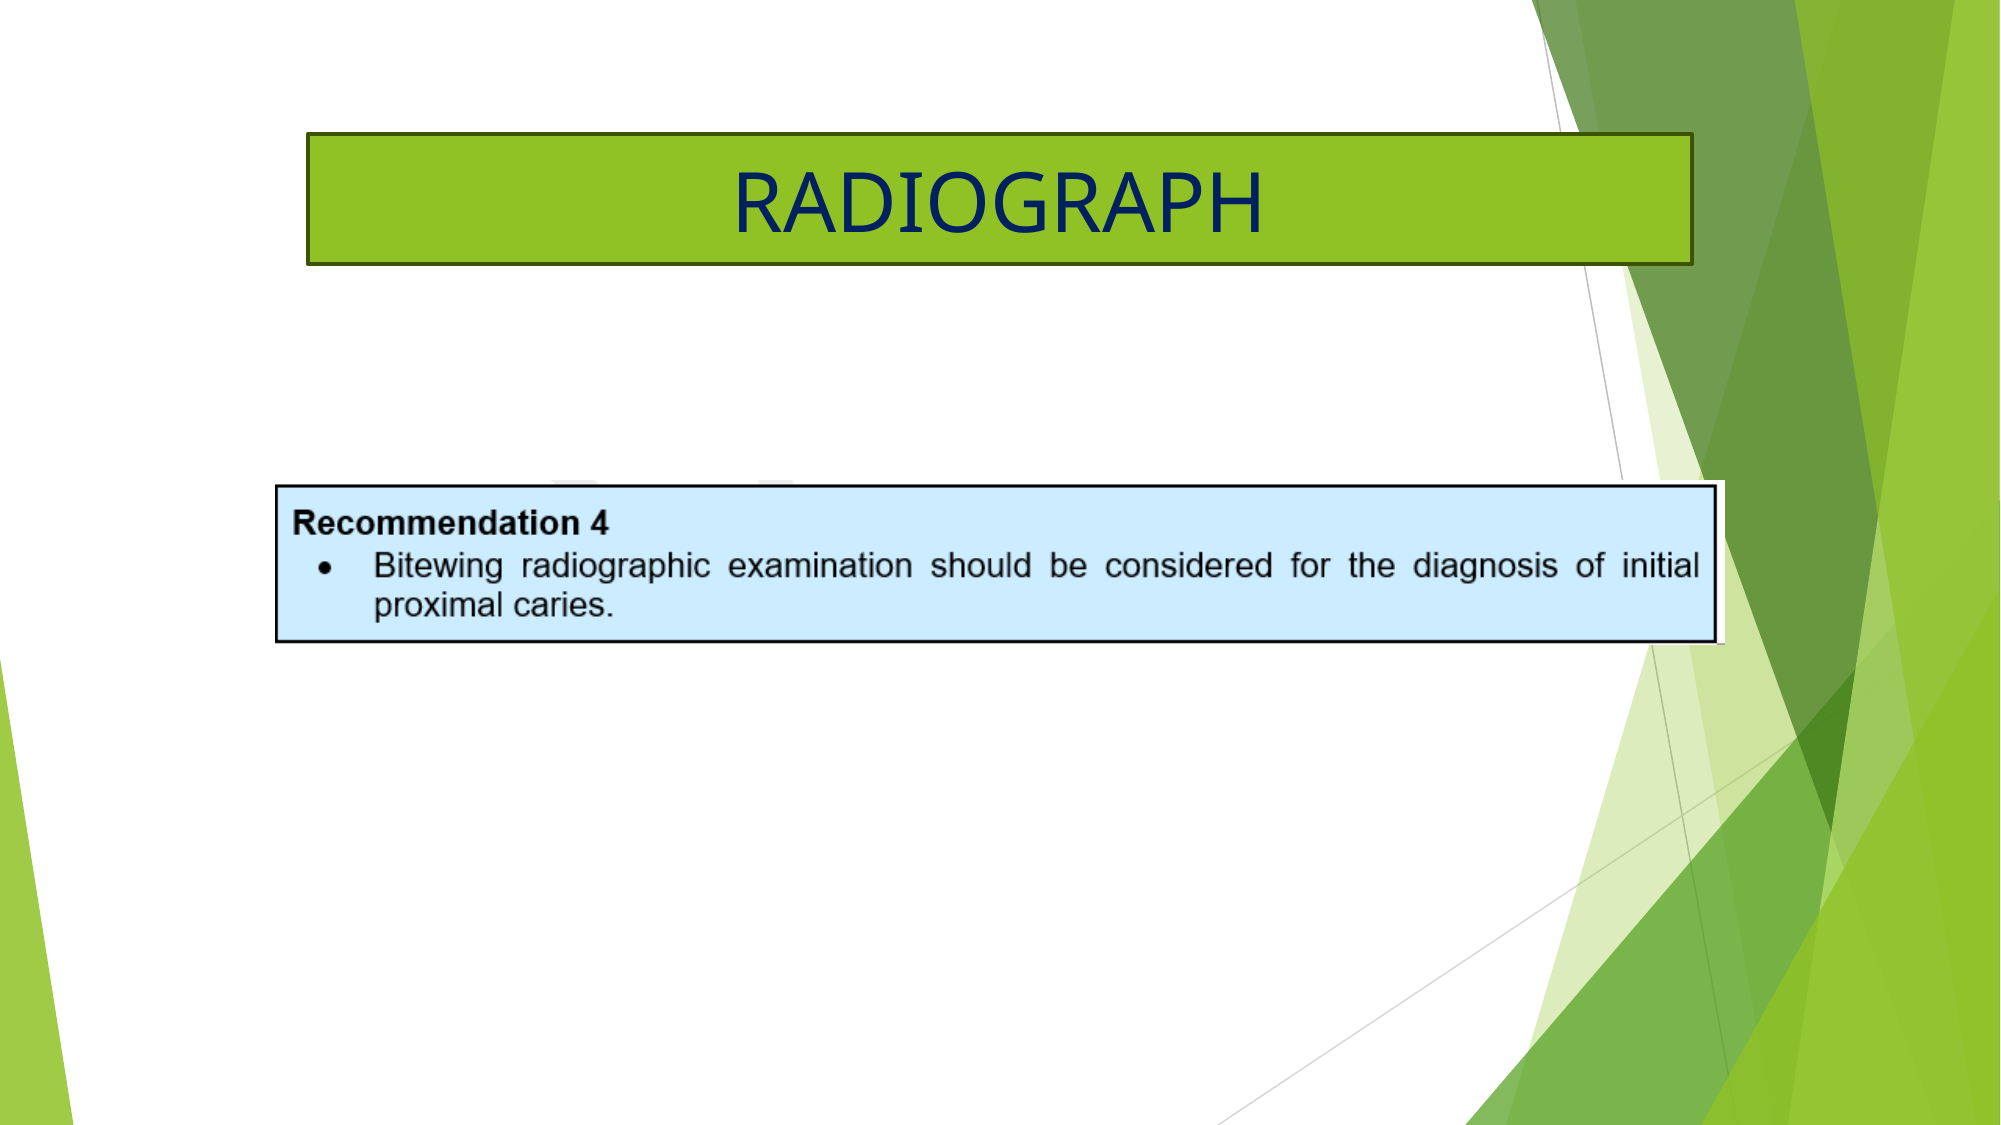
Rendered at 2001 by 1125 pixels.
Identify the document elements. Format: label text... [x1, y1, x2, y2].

picture [275, 480, 1725, 645]
text_box RADIOGRAPH [308, 133, 1692, 264]
